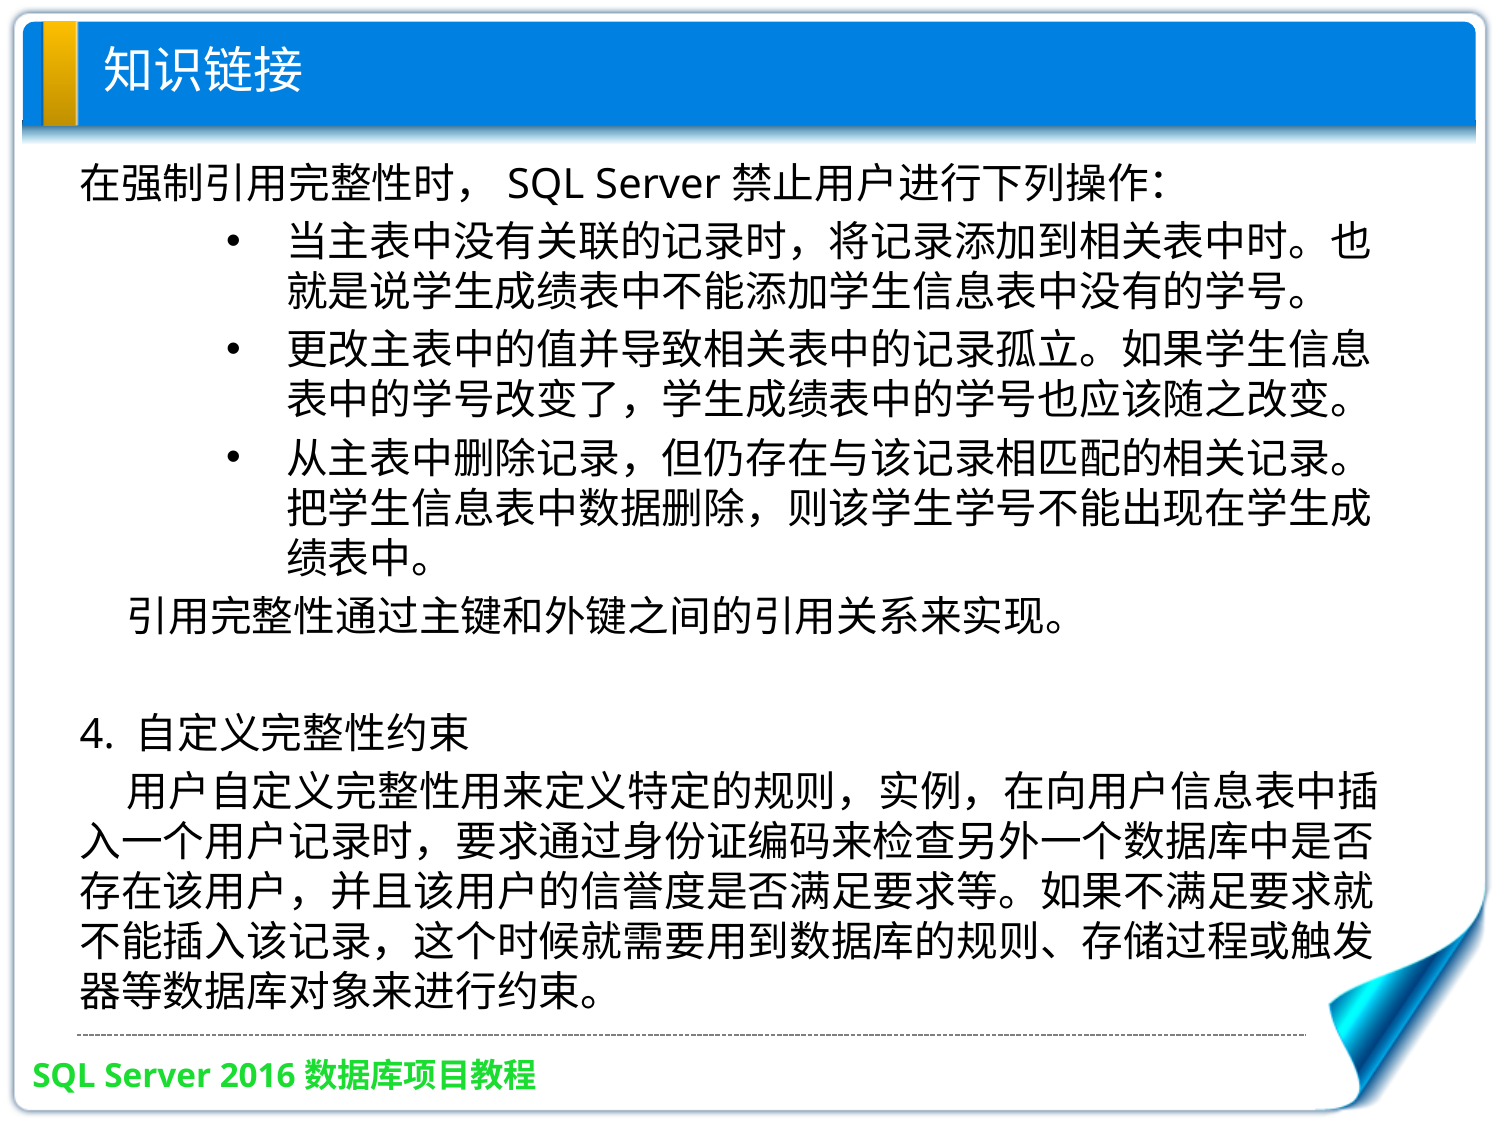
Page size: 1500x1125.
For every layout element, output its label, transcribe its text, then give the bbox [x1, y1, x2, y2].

title 知识链接 [88, 30, 1301, 124]
picture [0, 0, 1500, 1125]
list 在强制引用完整性时，SQL Server禁止用户进行下列操作： 当主表中没有关联的记录时，将记录添加到相关表中时。也就是说学生成绩表中不能添加学生信息表中没有的学号。 更改主表中的值并导致相关表中的记录孤立。如果学生信息表中的学号改变了，学生成绩表中的学号也应该随之改变。 从主表中删除记录，但仍存在与该记录相匹配的相关记录。把学生信息表中数据删除，则该学生学号不能出现在学生成绩表中。 引用完整性通过主键和外键之间的引用关系来实现。 4. 自定义完整性约束 用户自定义完整性用来定义特定的规则，实例，在向用户信息表中插入一个用户记录时，要求通过身份证编码来检查另外一个数据库中是否存在该用户，并且该用户的信誉度是否满足要求等。如果不满足要求就不能插入该记录，这个时候就需要用到数据库的规则、存储过程或触发器等数据库对象来进行约束。 [64, 149, 1415, 887]
